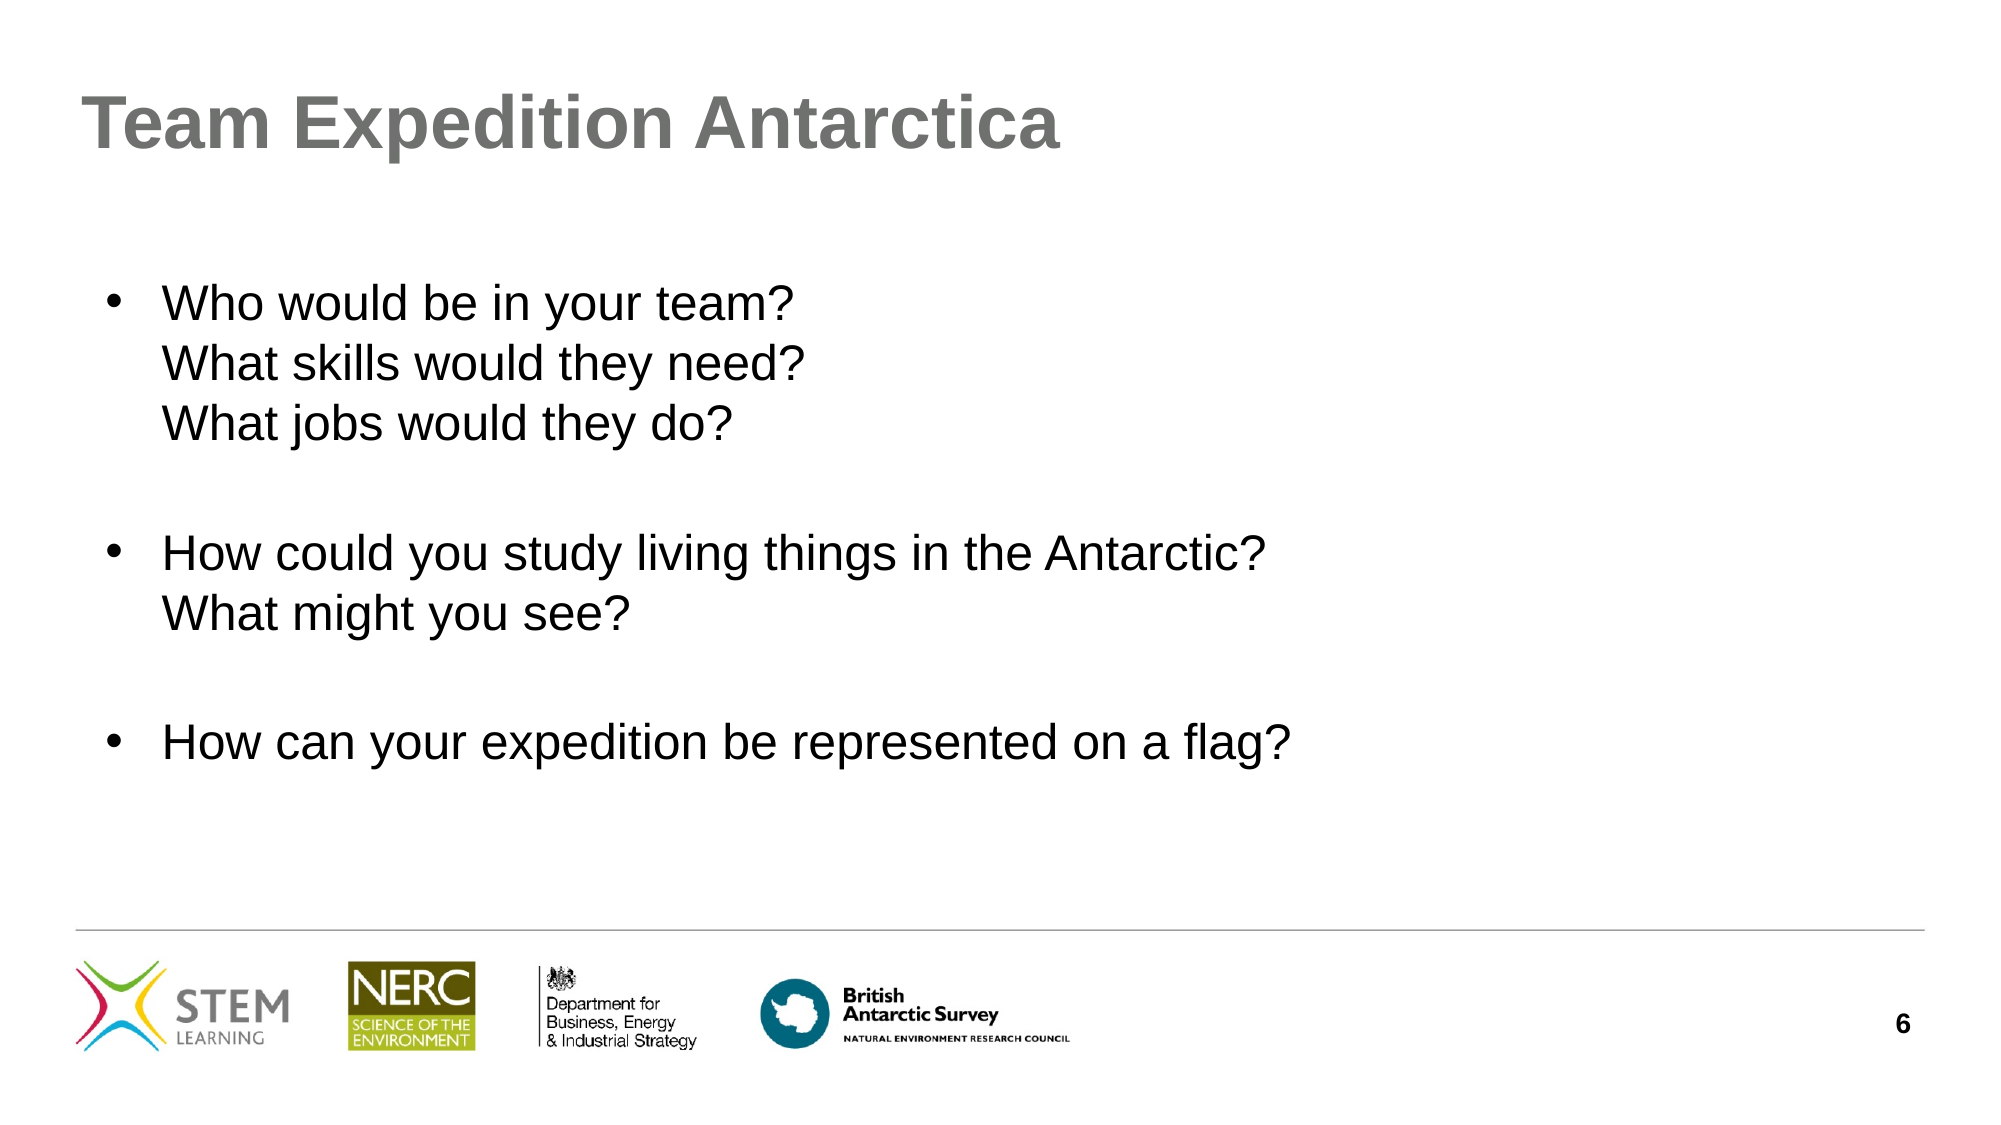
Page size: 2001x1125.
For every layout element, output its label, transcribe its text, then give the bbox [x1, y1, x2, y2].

title Team Expedition Antarctica [66, 66, 1144, 171]
slide_number 6 [1555, 999, 1926, 1045]
list Who would be in your team? What skills would they need? What jobs would they do? How could you study living things in the Antarctic? What might you see? How can your expedition be represented on a flag? [90, 262, 1367, 835]
picture [37, 873, 1965, 1105]
